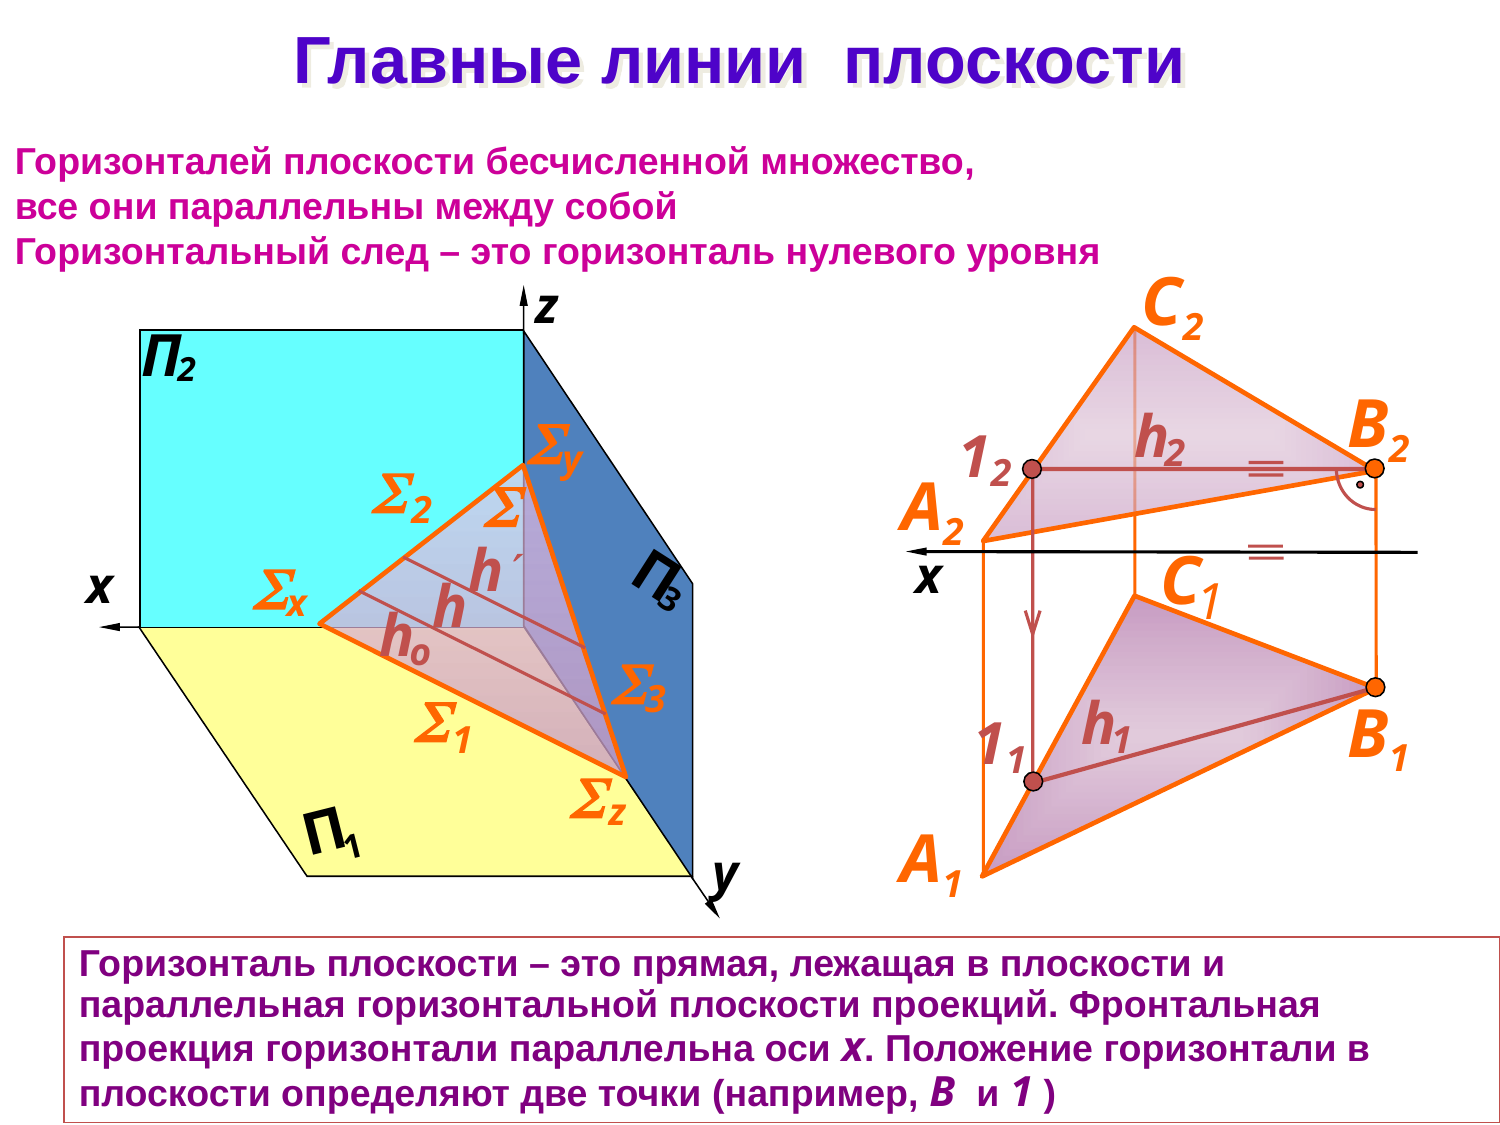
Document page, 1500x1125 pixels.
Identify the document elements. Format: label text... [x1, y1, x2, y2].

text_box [1377, 682, 1425, 788]
text_box [1090, 595, 1345, 676]
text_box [237, 542, 340, 633]
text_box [511, 396, 615, 489]
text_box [71, 265, 762, 924]
text_box [1090, 345, 1238, 389]
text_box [1145, 530, 1232, 638]
text_box Горизонталь плоскости – это прямая, лежащая в плоскости и параллельная горизонтальной плоскости проекций. Фронтальная проекция горизонтали параллельна оси x. Положение горизонтали в плоскости определяют две точки (например, В и 1 ) [64, 936, 1500, 1123]
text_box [554, 751, 662, 841]
text_box [1045, 518, 1112, 530]
text_box x [900, 569, 957, 611]
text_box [356, 446, 464, 526]
text_box Горизонталей плоскости бесчисленной множество, все они параллельны между собой Горизонтальный след – это горизонталь нулевого уровня [0, 129, 1166, 280]
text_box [1126, 250, 1219, 356]
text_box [964, 518, 1041, 790]
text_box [596, 637, 698, 729]
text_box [886, 455, 958, 561]
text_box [1332, 373, 1425, 478]
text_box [1247, 462, 1284, 559]
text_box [398, 723, 505, 769]
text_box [948, 391, 1376, 510]
text_box Главные линии плоскости [64, 0, 1415, 114]
text_box [982, 791, 1161, 877]
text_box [1045, 678, 1374, 783]
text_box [885, 808, 978, 914]
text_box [358, 525, 606, 715]
